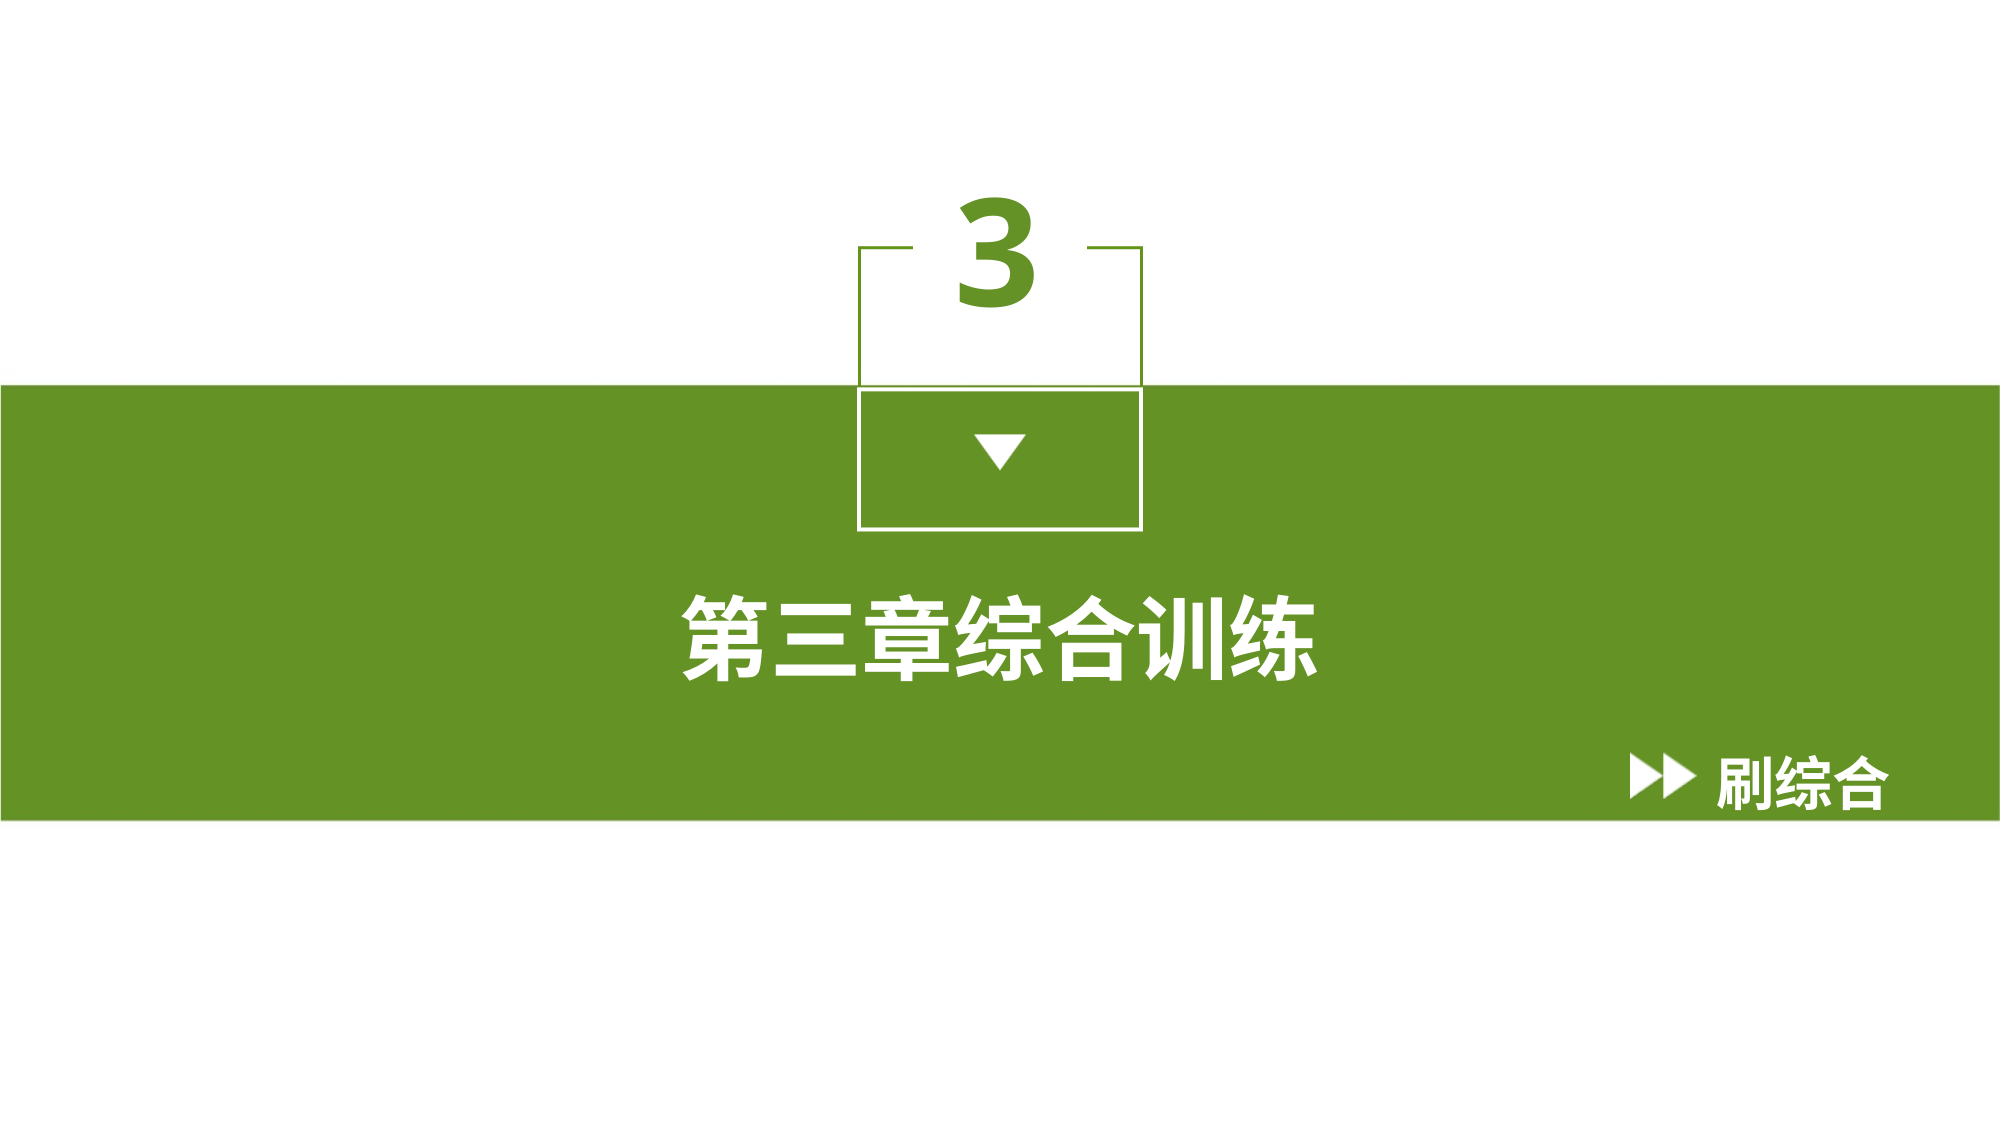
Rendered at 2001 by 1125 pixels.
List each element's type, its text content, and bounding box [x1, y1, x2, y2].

picture [0, 0, 2000, 572]
text_box 第三章综合训练 [0, 572, 2000, 699]
text_box 3 [865, 148, 1130, 345]
picture [0, 699, 2000, 1125]
text_box 刷综合 [1715, 718, 1997, 812]
